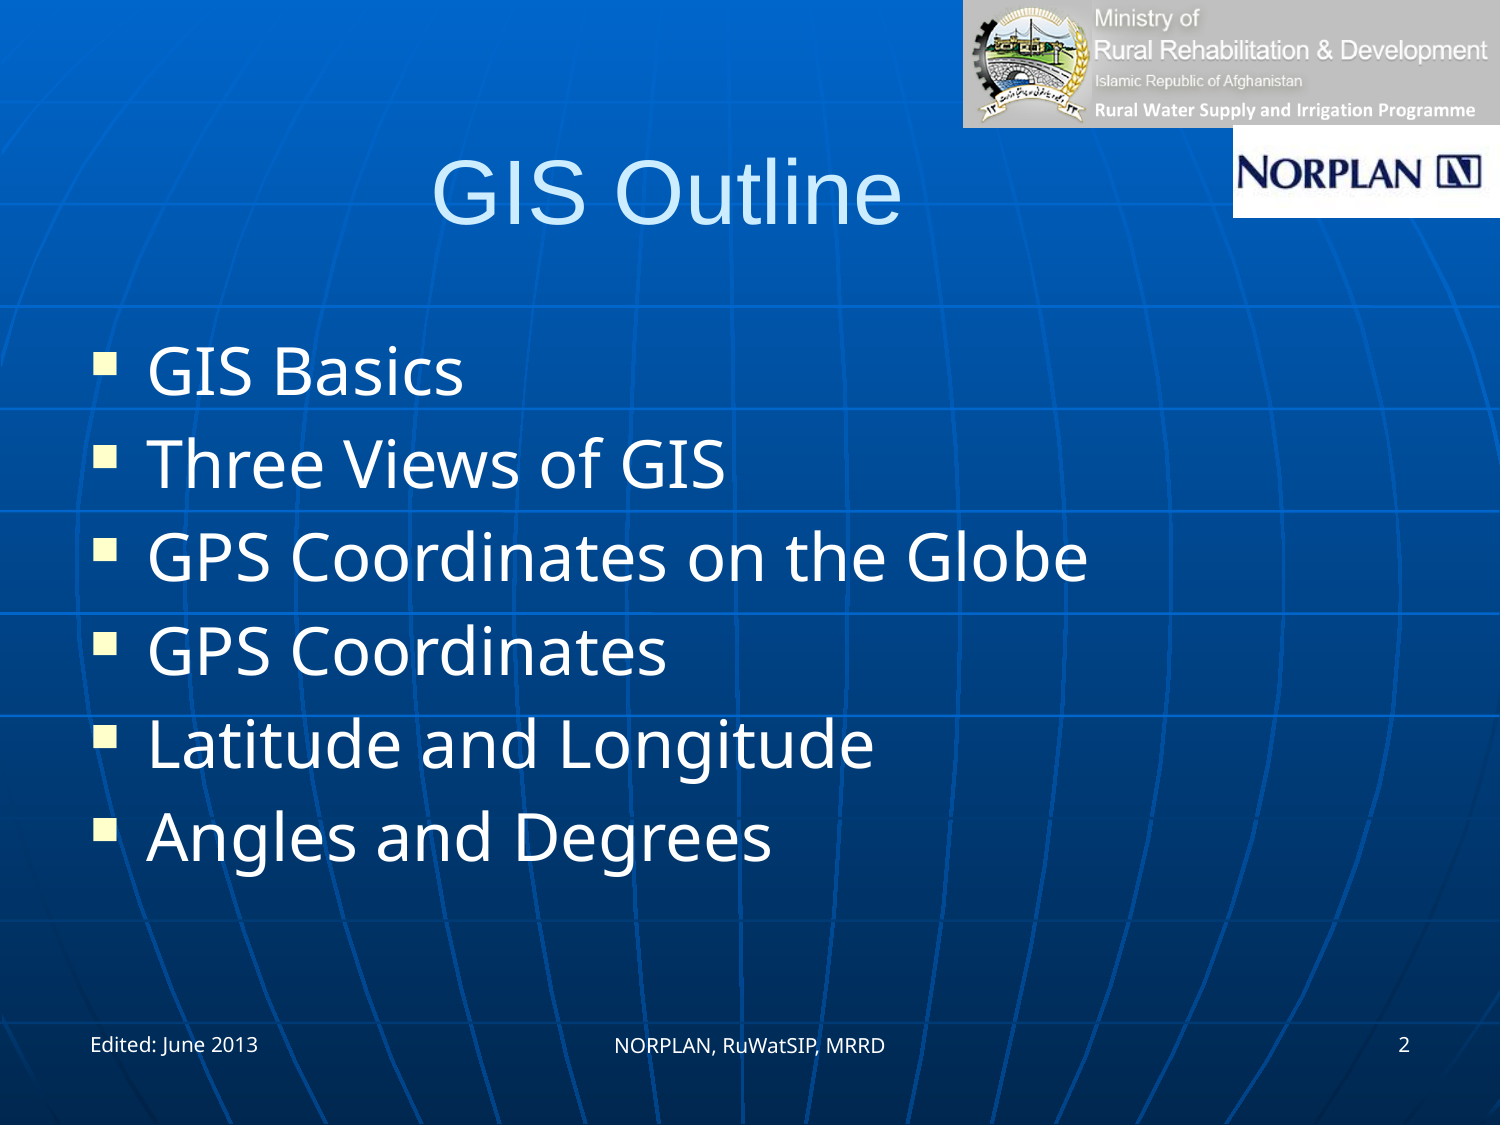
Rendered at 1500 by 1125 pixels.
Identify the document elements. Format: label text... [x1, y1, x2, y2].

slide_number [74, 1023, 426, 1100]
slide_number 2 [1074, 1023, 1426, 1100]
list GIS Basics Three Views of GIS GPS Coordinates on the Globe GPS Coordinates Latitude and Longitude Angles and Degrees [74, 320, 1426, 1006]
footer NORPLAN, RuWatSIP, MRRD [512, 1024, 988, 1101]
picture [963, 0, 1500, 218]
title GIS Outline [74, 93, 1262, 282]
